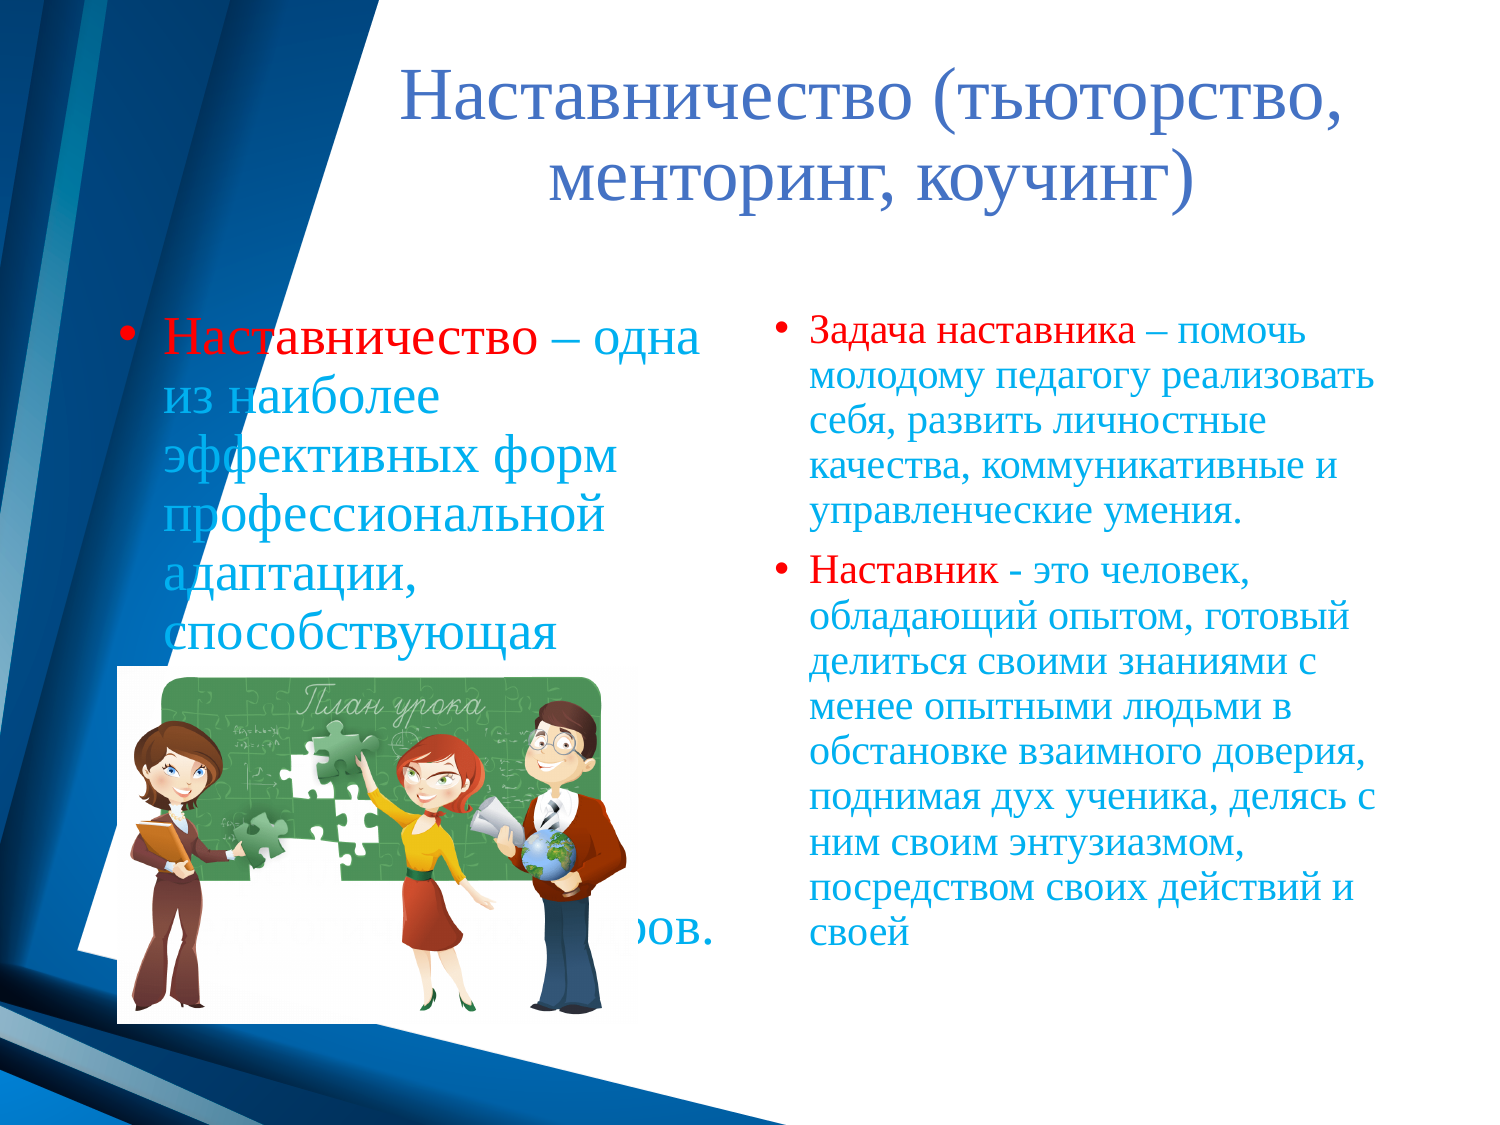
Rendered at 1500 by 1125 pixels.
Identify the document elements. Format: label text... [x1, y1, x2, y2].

picture [0, 0, 1500, 1125]
title Наставничество (тьюторство, менторинг, коучинг) [350, 51, 1395, 220]
list Наставничество – одна из наиболее эффективных форм профессиональной адаптации, способствующая повышению профессиональной компетентности и закреплению педагогических кадров. [103, 299, 741, 1014]
list Задача наставника – помочь молодому педагогу реализовать себя, развить личностные качества, коммуникативные и управленческие умения. Наставник - это человек, обладающий опытом, готовый делиться своими знаниями с менее опытными людьми в обстановке взаимного доверия, поднимая дух ученика, делясь с ним своим энтузиазмом, посредством своих действий и своей [759, 299, 1397, 1014]
